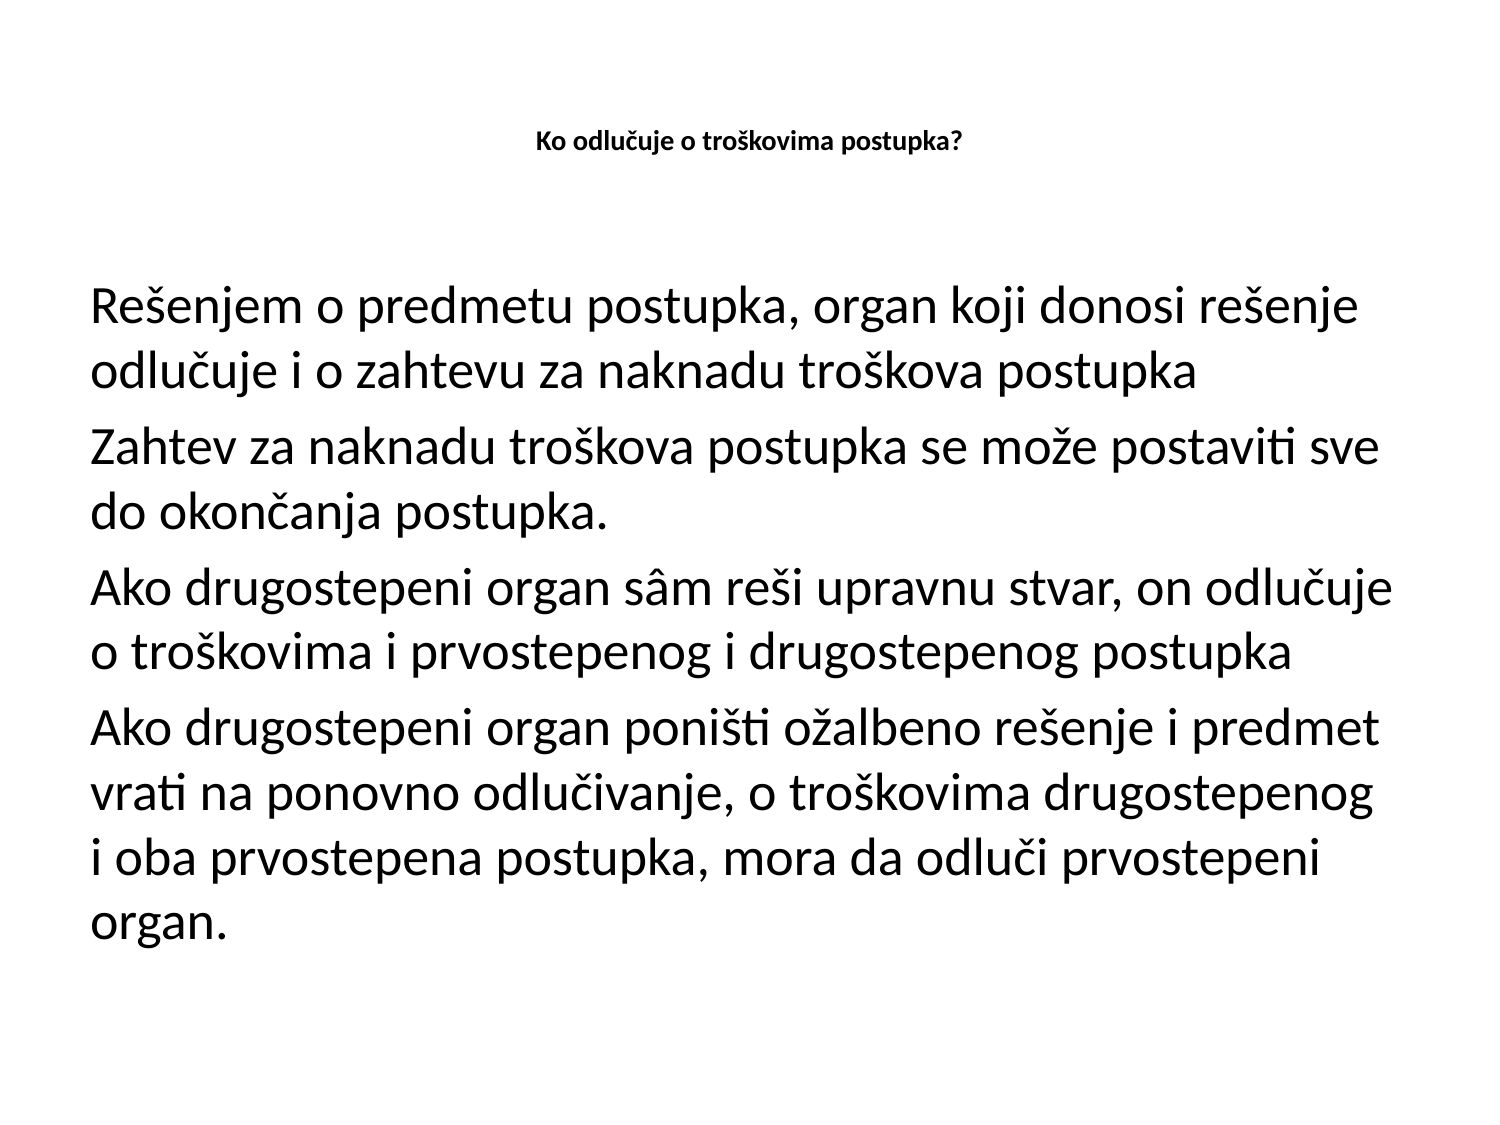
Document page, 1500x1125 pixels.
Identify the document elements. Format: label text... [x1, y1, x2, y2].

title Ko odlučuje o troškovima postupka? [75, 45, 1425, 233]
list Rešenjem o predmetu postupka, organ koji donosi rešenje odlučuje i o zahtevu za naknadu troškova postupka Zahtev za naknadu troškova postupka se može postaviti sve do okončanja postupka. Ako drugostepeni organ sâm reši upravnu stvar, on odlučuje o troškovima i prvostepenog i drugostepenog postupka Ako drugostepeni organ poništi ožalbeno rešenje i predmet vrati na ponovno odlučivanje, o troškovima drugostepenog i oba prvostepena postupka, mora da odluči prvostepeni organ. [75, 262, 1425, 1005]
